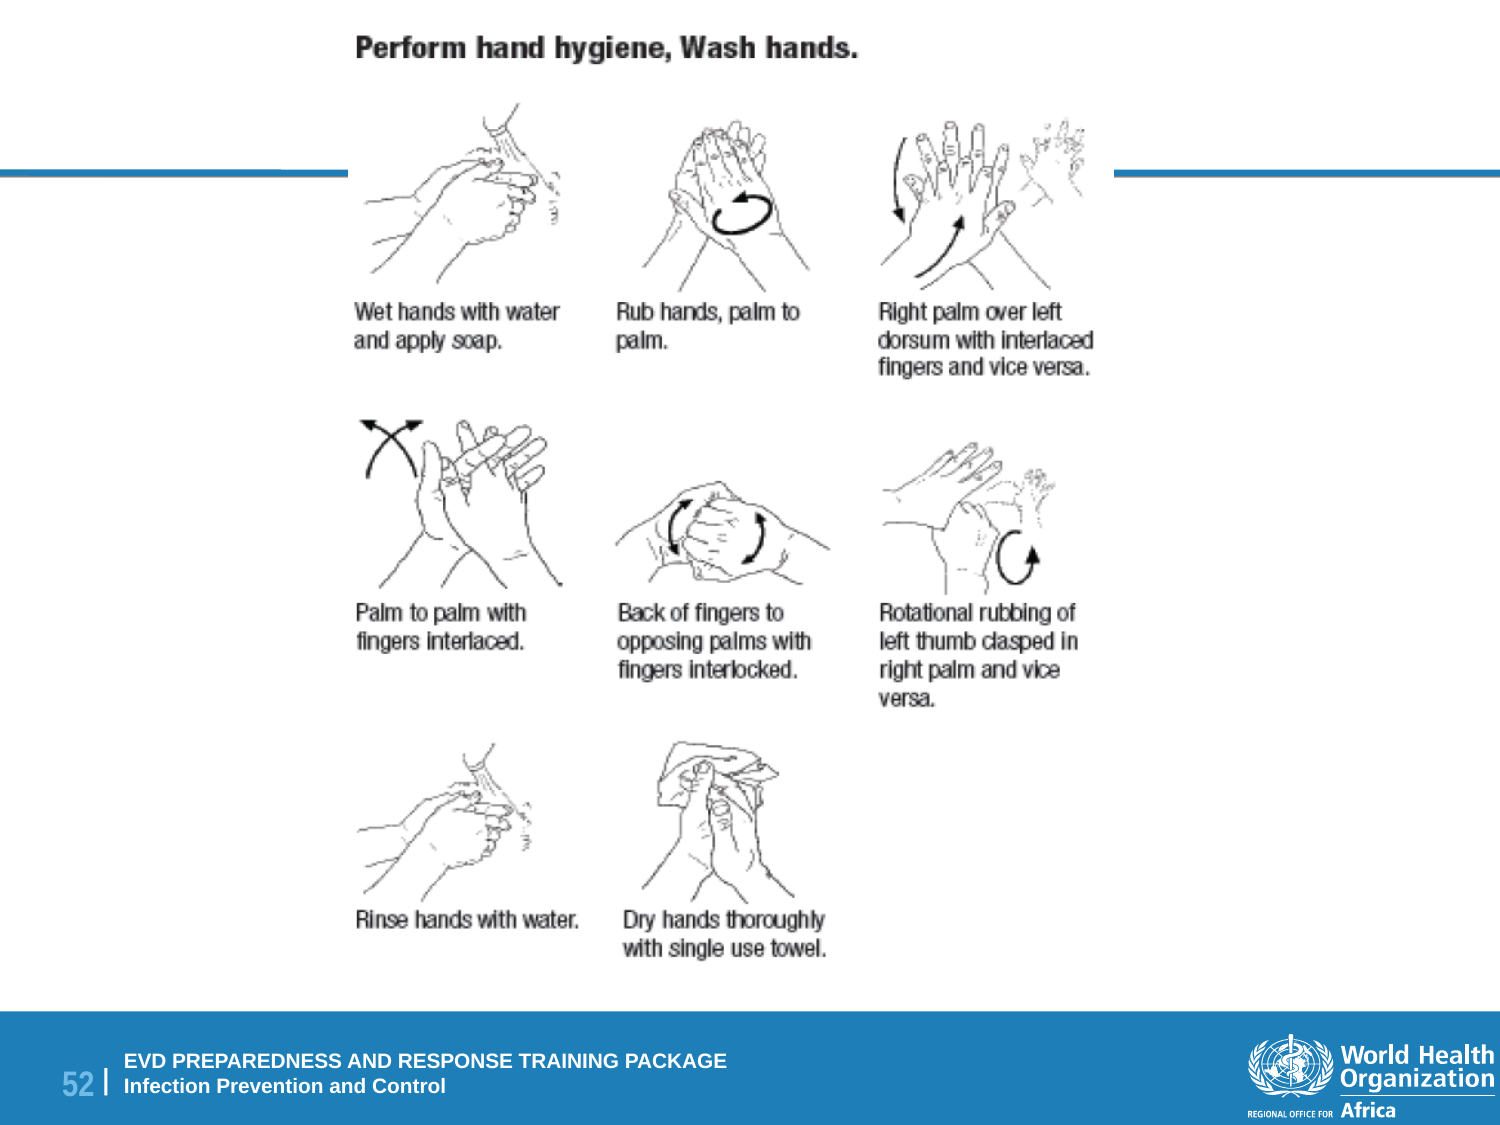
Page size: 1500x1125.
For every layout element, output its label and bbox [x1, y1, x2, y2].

picture [348, 25, 1114, 1001]
